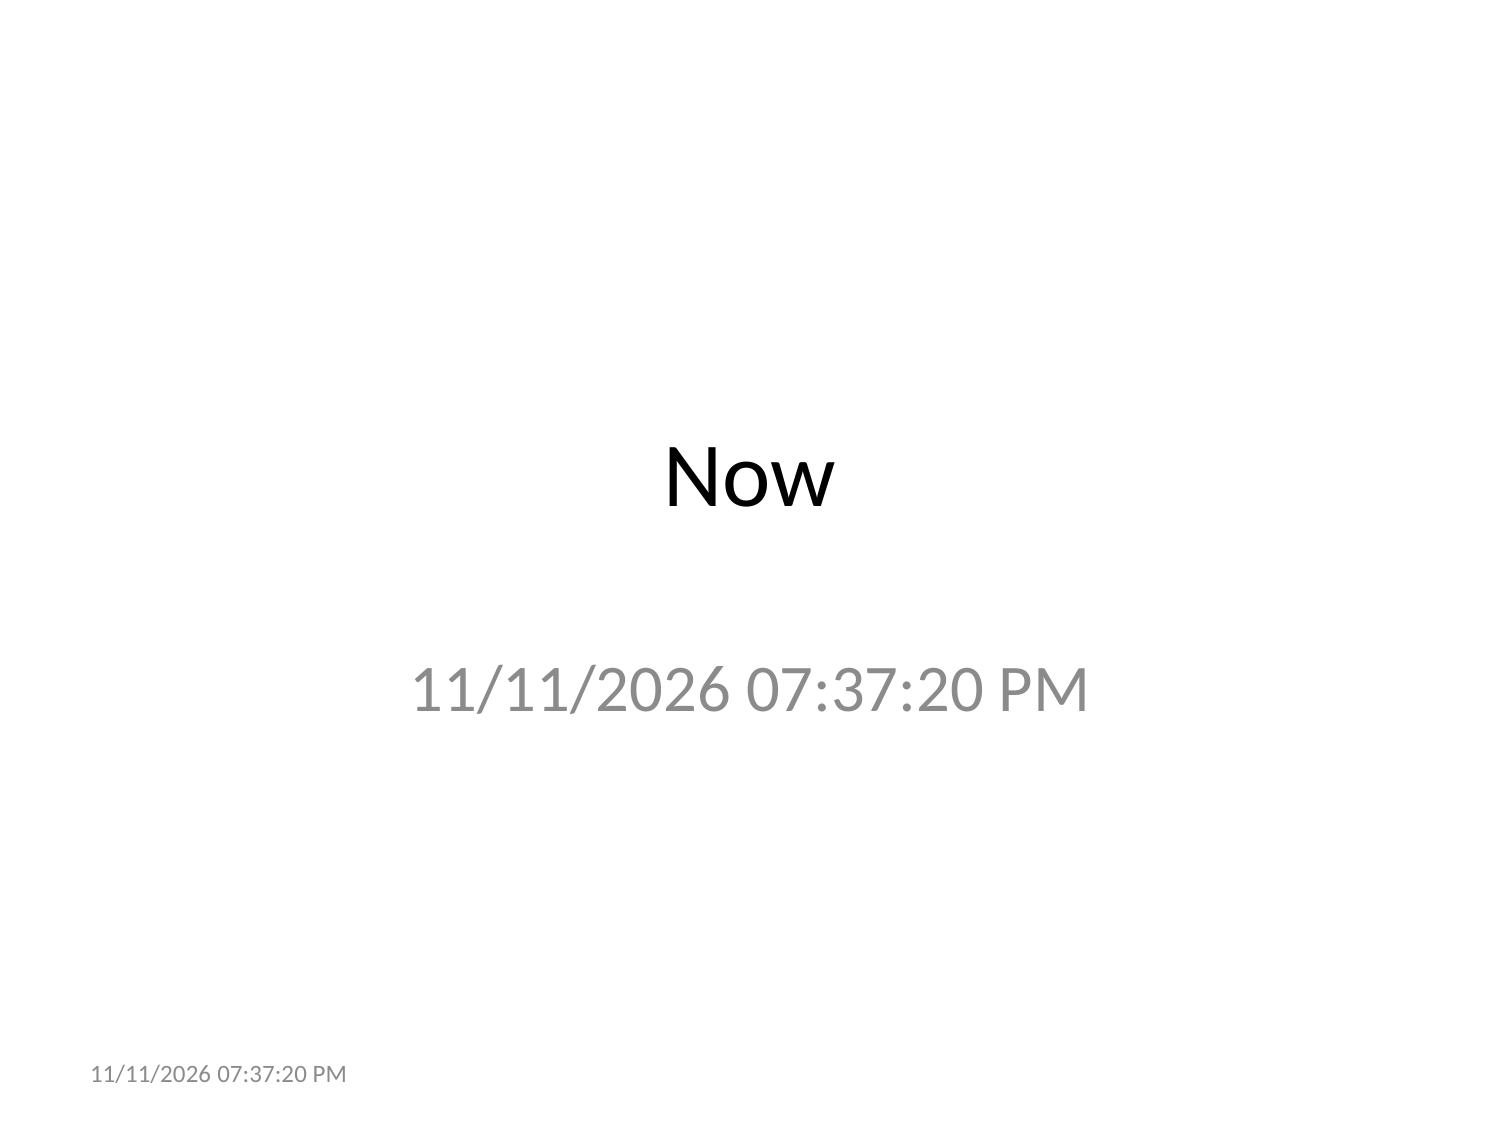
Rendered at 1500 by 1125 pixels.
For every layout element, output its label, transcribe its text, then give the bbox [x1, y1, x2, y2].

subtitle 2011-12-19 10:20:04 AM [225, 637, 1275, 925]
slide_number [75, 1042, 425, 1103]
title Now [112, 349, 1388, 591]
